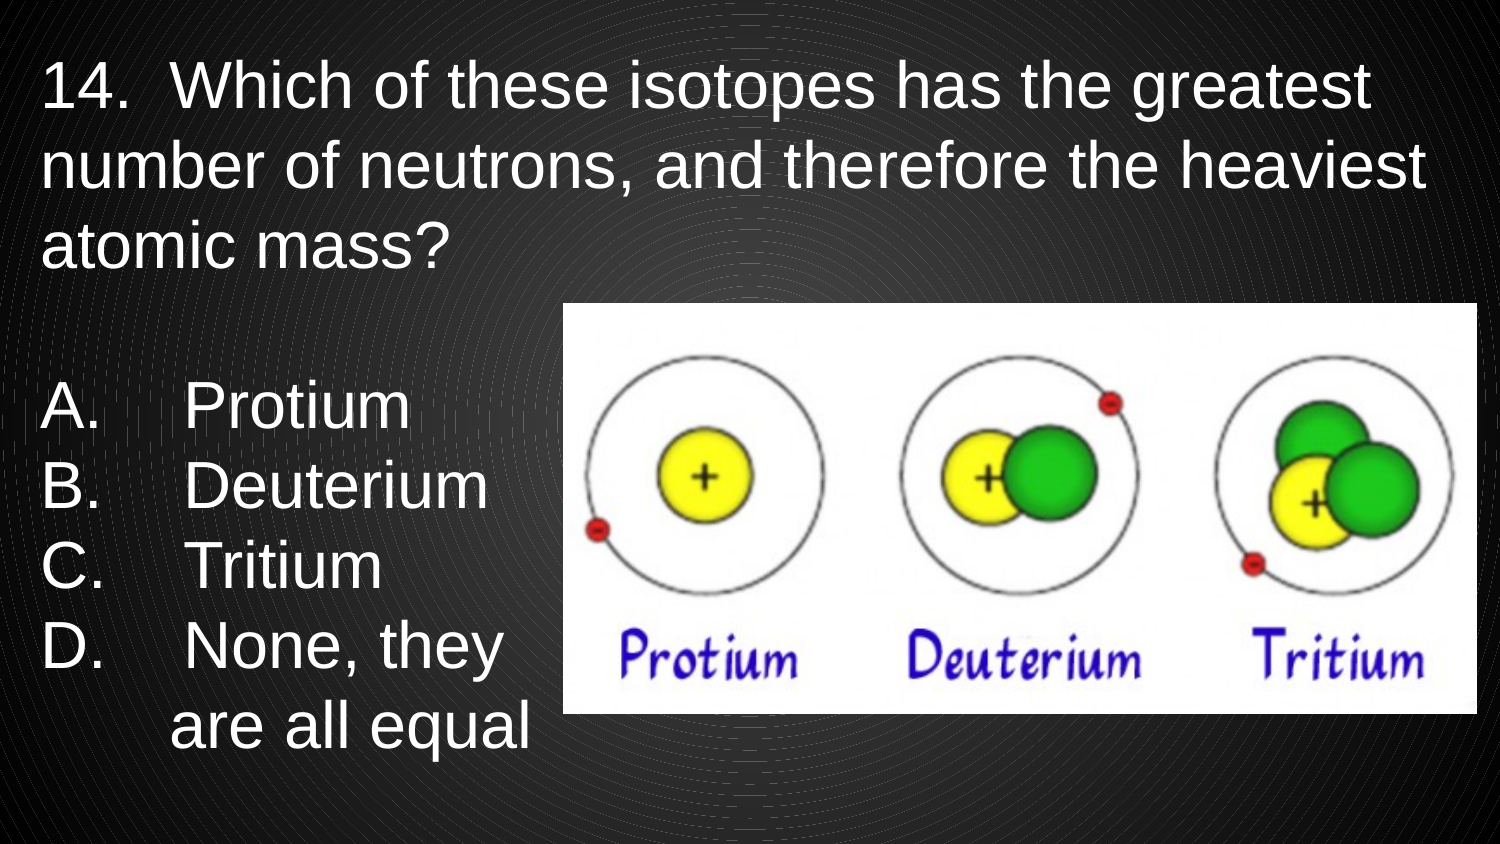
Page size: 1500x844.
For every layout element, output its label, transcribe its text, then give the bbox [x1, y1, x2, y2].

picture [562, 303, 1478, 714]
list 14. Which of these isotopes has the greatest number of neutrons, and therefore the heaviest atomic mass? Protium Deuterium Tritium None, they are all equal [19, 27, 1500, 827]
